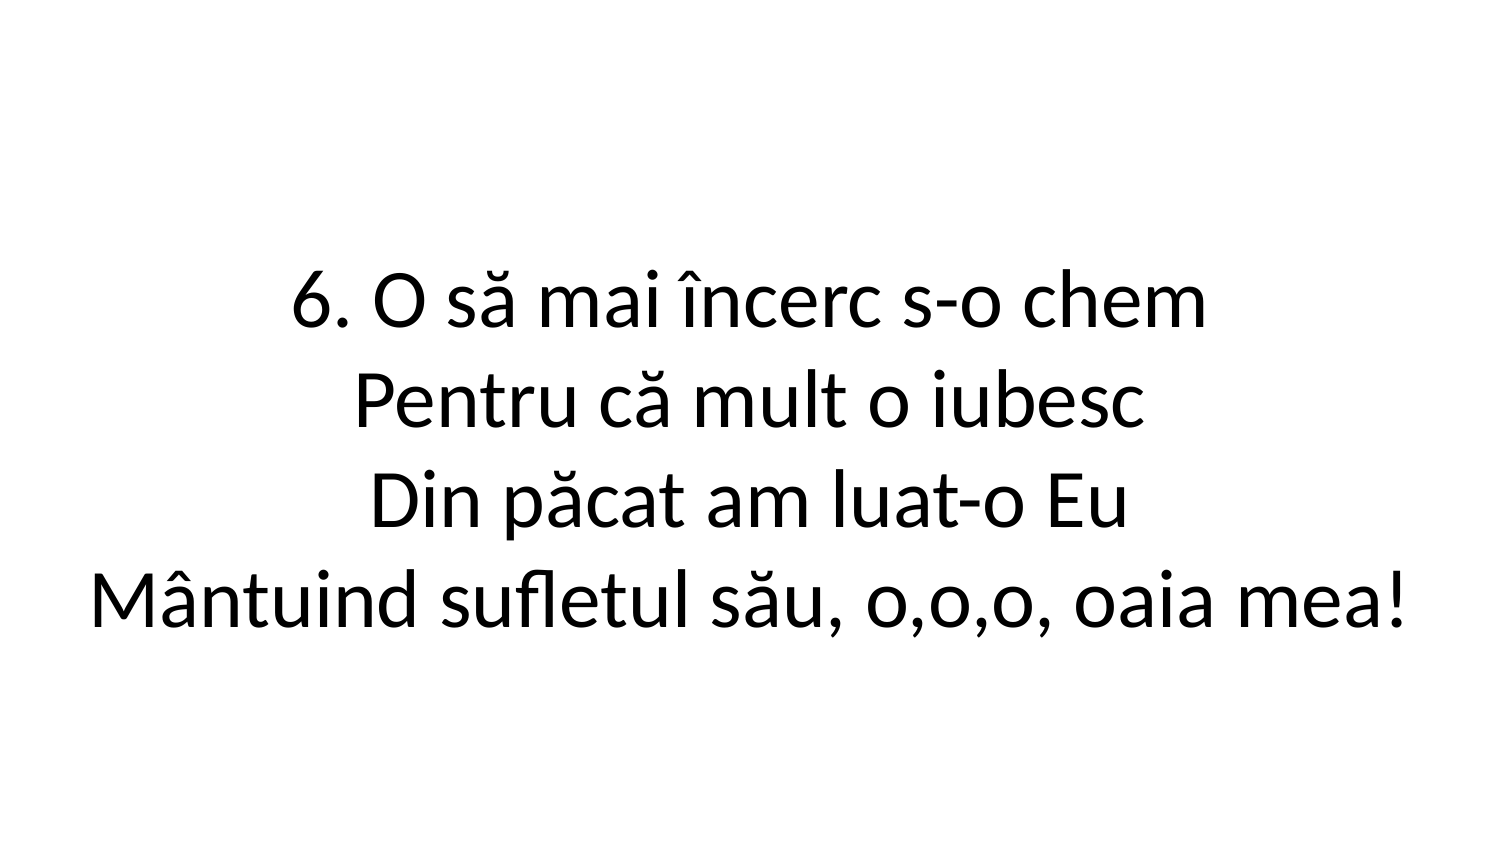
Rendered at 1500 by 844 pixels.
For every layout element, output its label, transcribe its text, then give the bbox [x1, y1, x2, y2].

text_box 6. O să mai încerc s-o chem Pentru că mult o iubesc Din păcat am luat-o Eu Mântuind sufletul său, o,o,o, oaia mea! [73, 192, 1427, 652]
